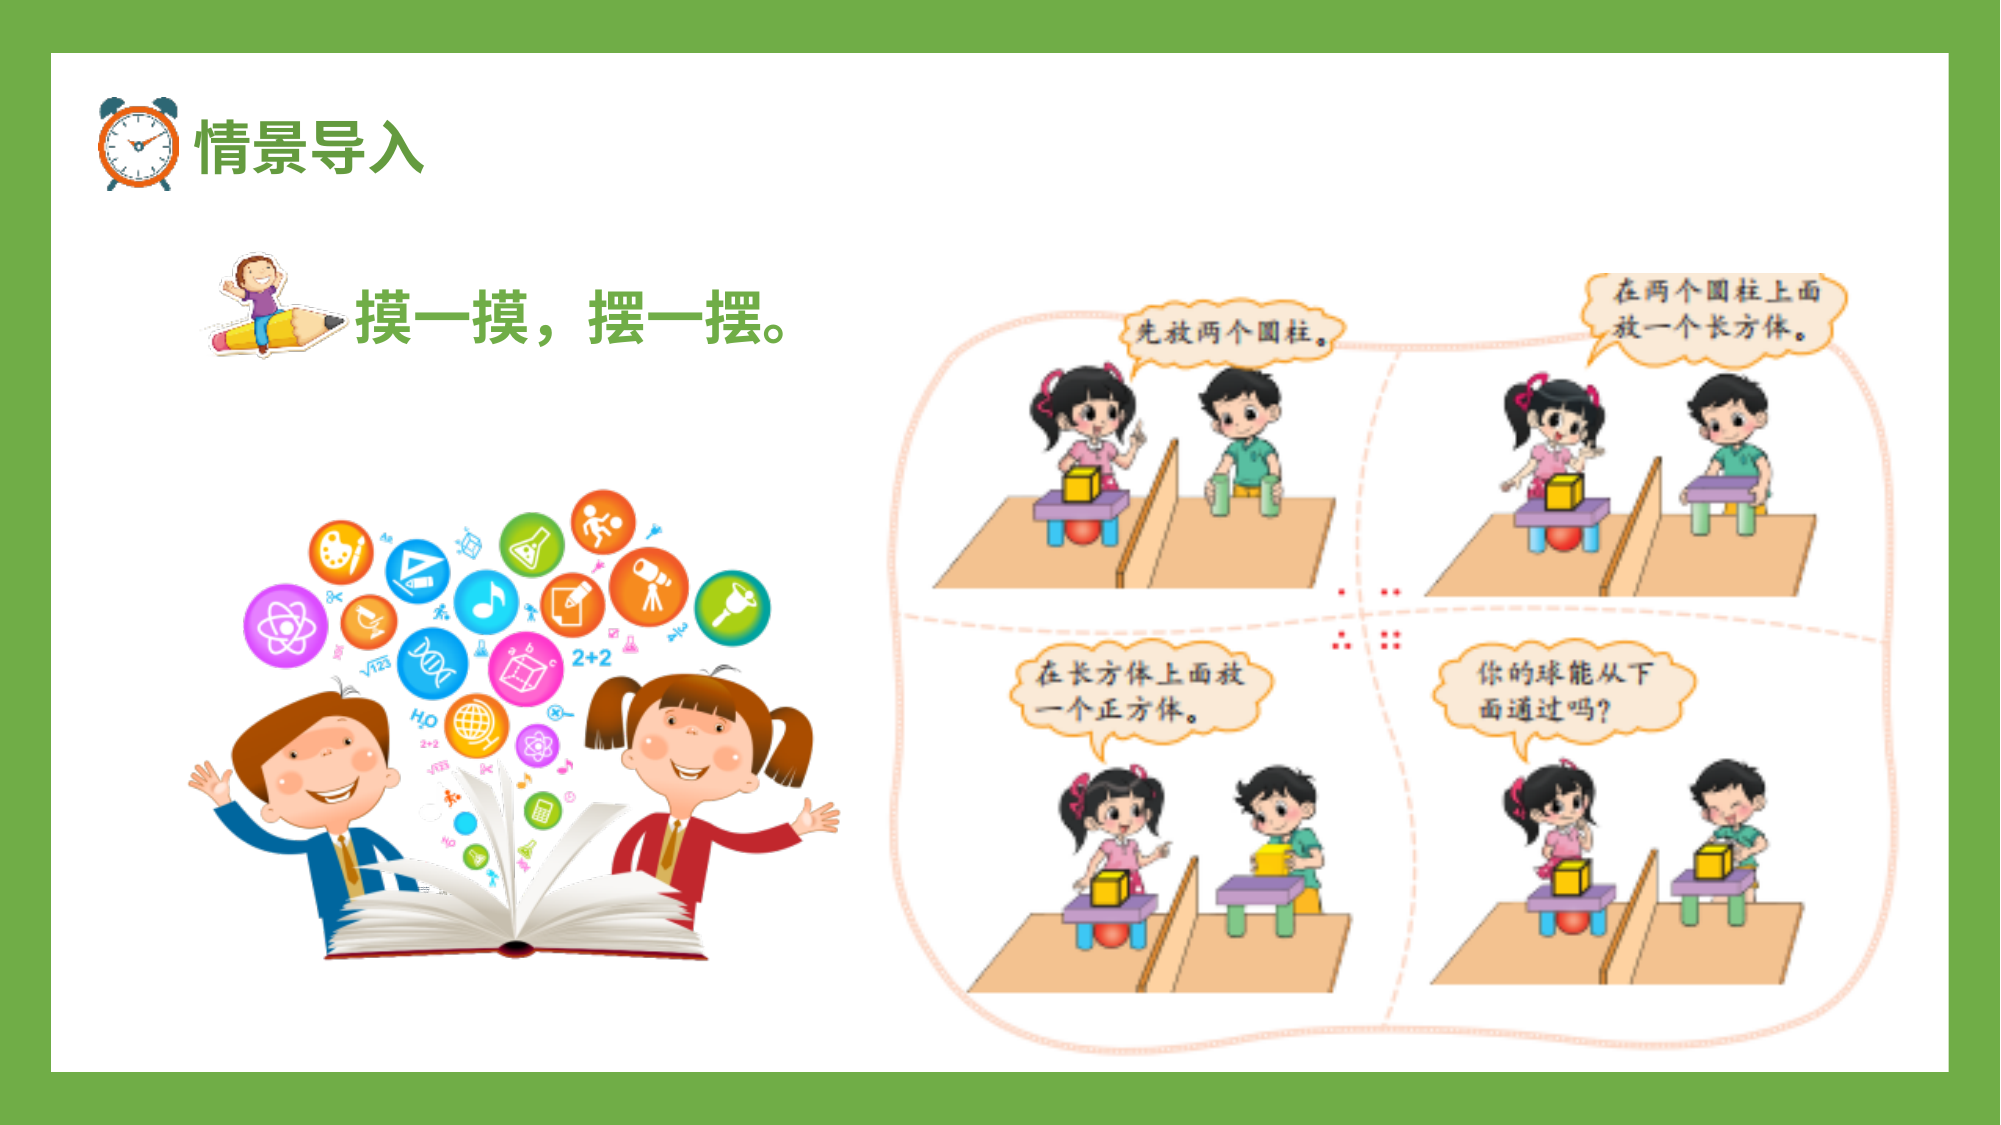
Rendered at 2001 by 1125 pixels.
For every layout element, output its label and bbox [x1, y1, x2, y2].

text_box [178, 239, 1478, 394]
text_box [97, 97, 554, 191]
picture [862, 273, 1923, 1068]
picture [178, 389, 852, 1063]
